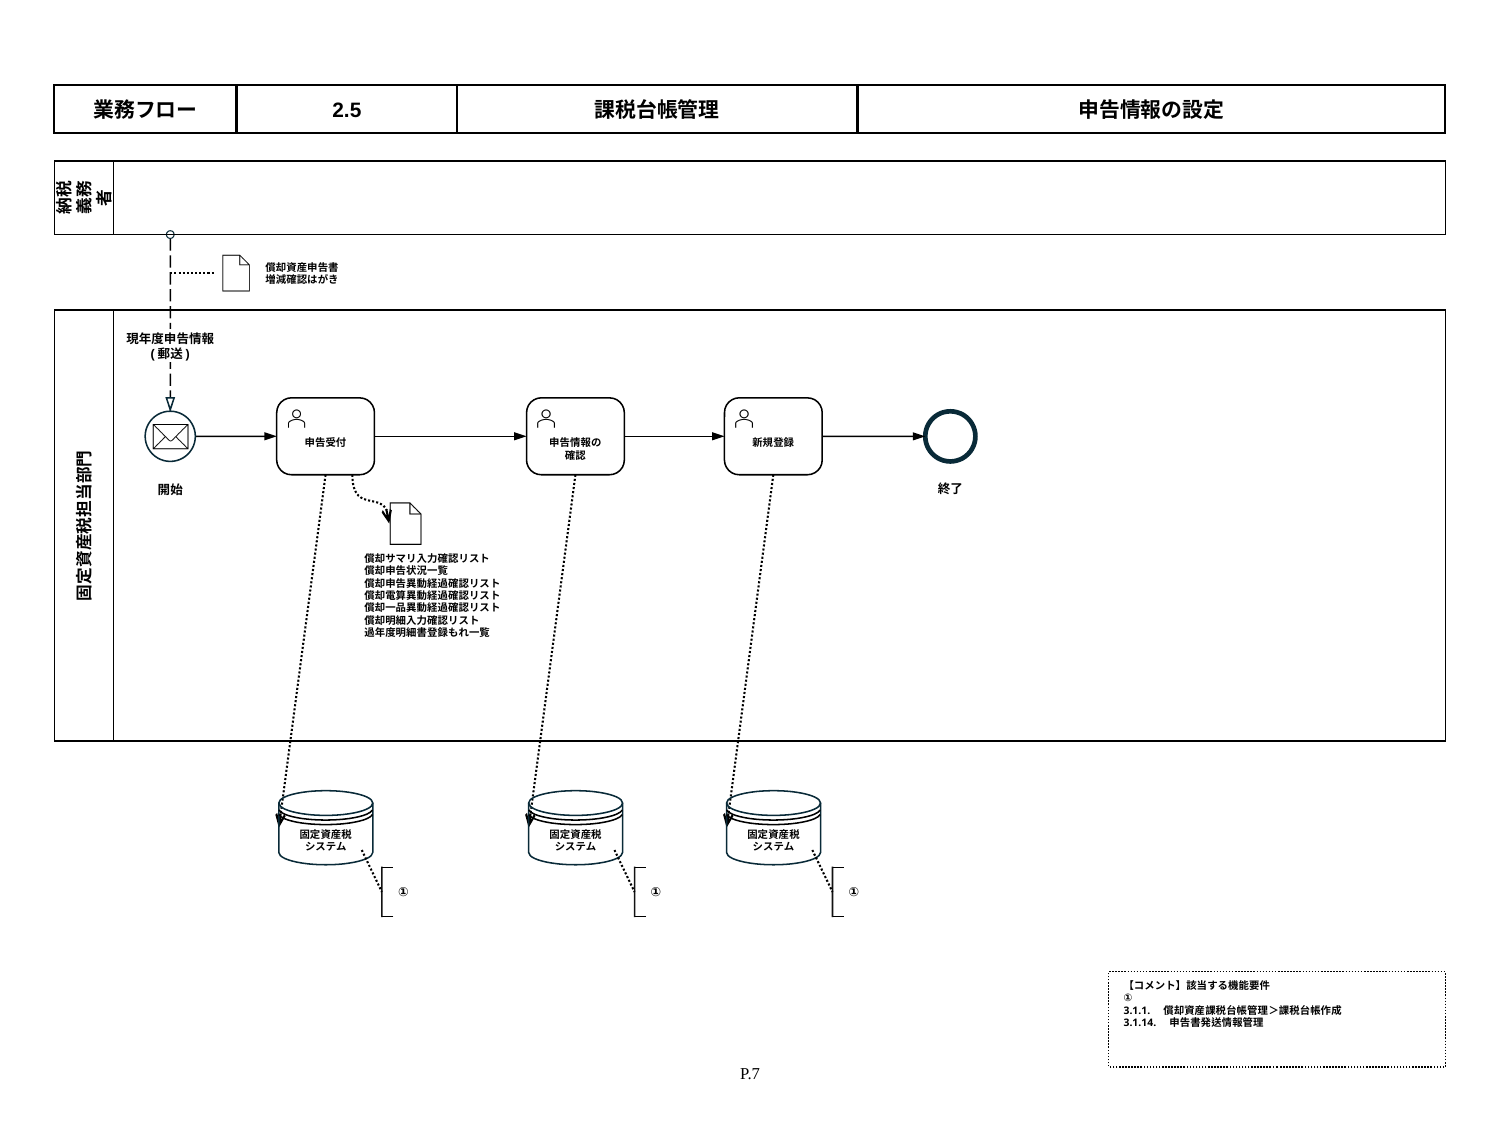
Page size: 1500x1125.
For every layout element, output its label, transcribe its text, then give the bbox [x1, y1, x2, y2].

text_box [169, 249, 414, 298]
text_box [613, 849, 739, 918]
text_box 【コメント】該当する機能要件 ① 3.1.1. 償却資産課税台帳管理＞課税台帳作成 3.1.14. 申告書発送情報管理 [1107, 970, 1447, 1068]
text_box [53, 160, 1447, 236]
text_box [725, 790, 822, 866]
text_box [53, 309, 1447, 742]
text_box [361, 849, 486, 918]
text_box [811, 849, 937, 918]
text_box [526, 397, 625, 476]
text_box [144, 410, 196, 462]
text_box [349, 474, 453, 592]
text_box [723, 397, 823, 476]
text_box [277, 790, 374, 866]
slide_number P.7 [581, 1042, 919, 1103]
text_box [53, 84, 1447, 134]
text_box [276, 397, 375, 476]
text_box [527, 790, 624, 866]
